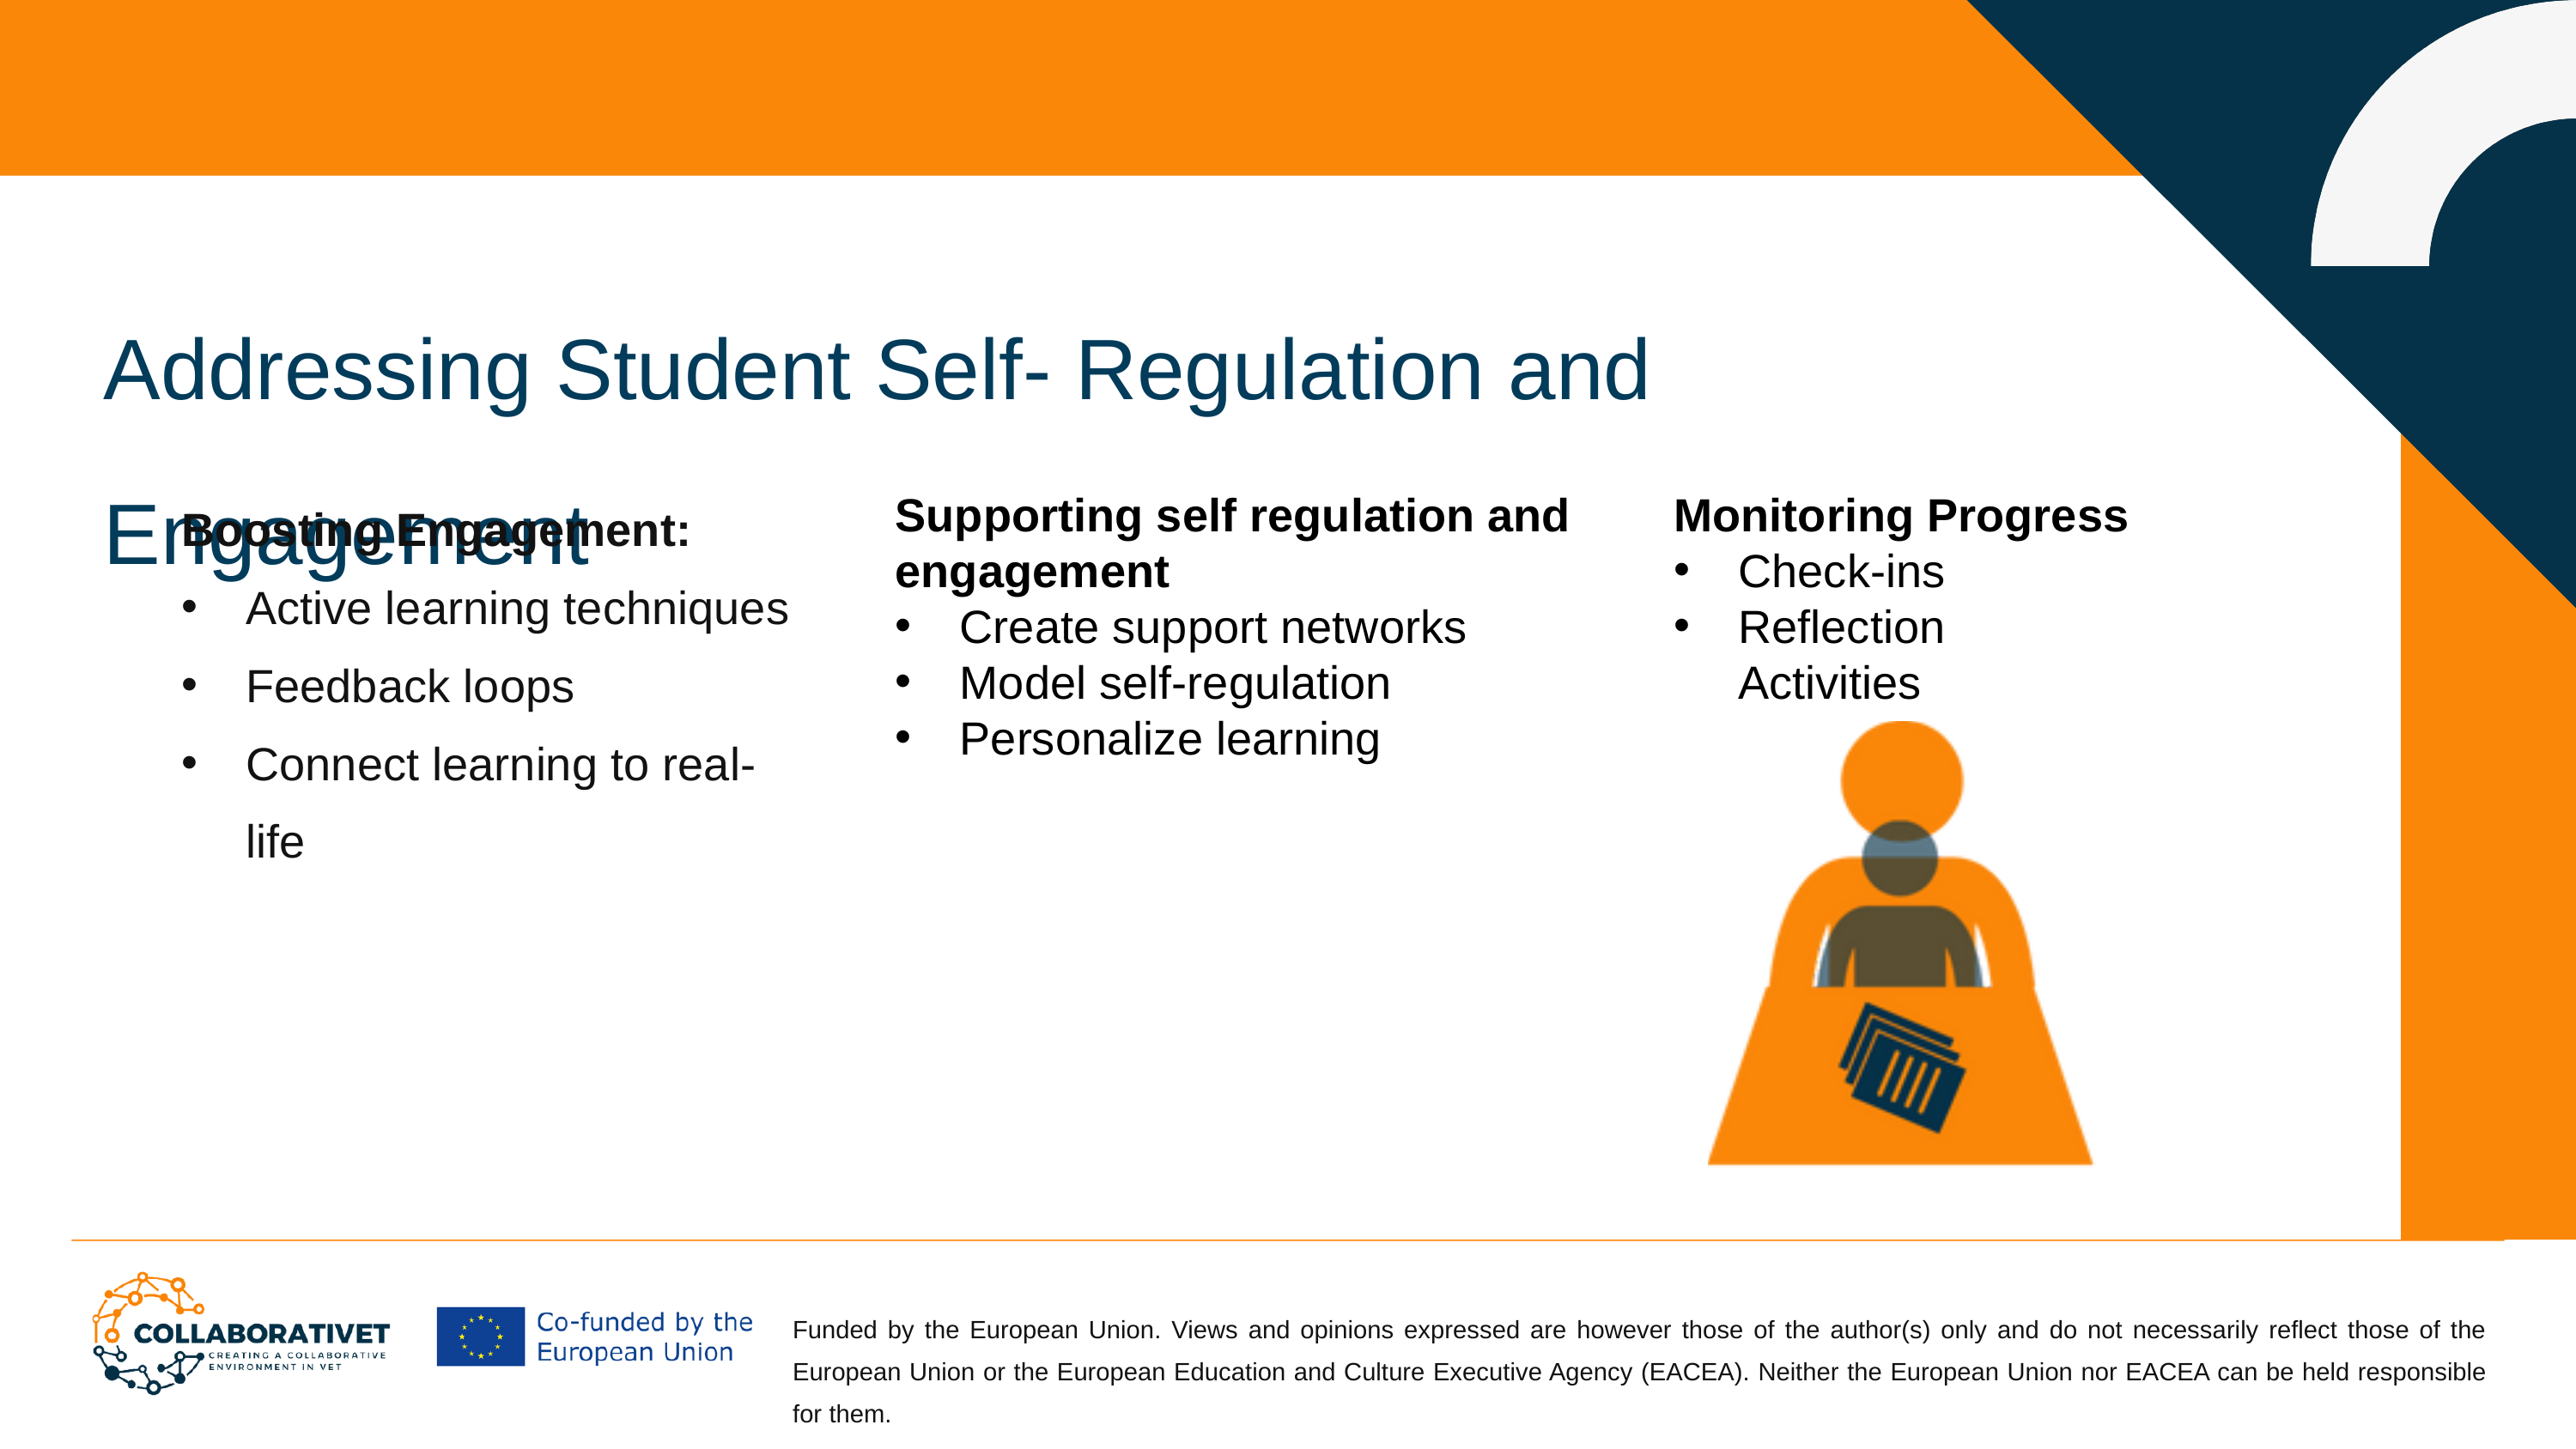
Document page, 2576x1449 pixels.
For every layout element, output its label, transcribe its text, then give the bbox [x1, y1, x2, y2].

text_box Supporting self regulation and engagement Create support networks Model self-regulation Personalize learning [882, 478, 1667, 827]
text_box Boosting Engagement: Active learning techniques Feedback loops Connect learning to real-life [181, 477, 793, 868]
text_box [416, 1287, 782, 1386]
text_box [0, 0, 2142, 176]
text_box [2311, 0, 2576, 266]
text_box [78, 1241, 408, 1449]
text_box [2401, 434, 2576, 1240]
text_box Addressing Student Self- Regulation and Engagement [103, 252, 2101, 582]
text_box Funded by the European Union. Views and opinions expressed are however those of the author(s) only and do not necessarily reflect those of the European Union or the European Education and Culture Executive Agency (EACEA). Neither the European Union nor EACEA can be held responsible for them. [793, 1301, 2489, 1428]
text_box [78, 1179, 408, 1240]
text_box Monitoring Progress Check-ins Reflection Activities [1661, 478, 2143, 715]
picture [1708, 720, 2096, 1169]
text_box [1966, 0, 2576, 609]
